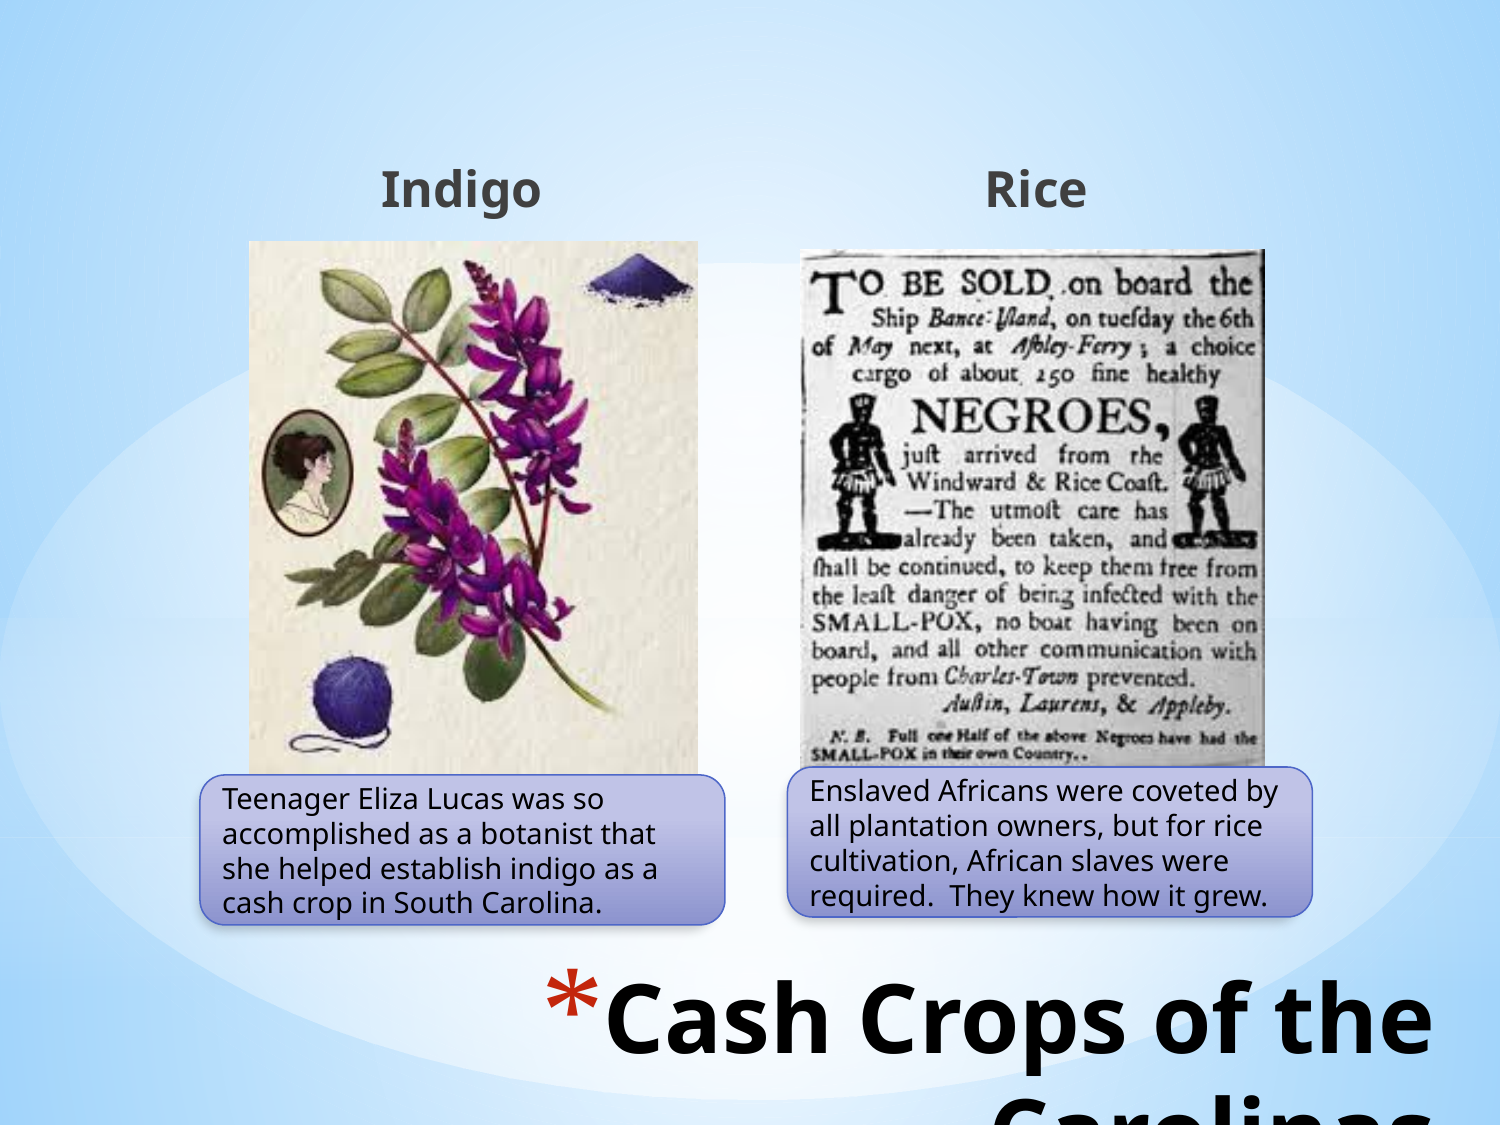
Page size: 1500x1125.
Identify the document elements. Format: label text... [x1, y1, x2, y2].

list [799, 249, 1266, 771]
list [249, 240, 698, 801]
title Cash Crops of the Carolinas [112, 950, 1450, 1088]
list Rice [762, 120, 1312, 225]
list Indigo [187, 120, 737, 225]
text_box Teenager Eliza Lucas was so accomplished as a botanist that she helped establish indigo as a cash crop in South Carolina. [199, 774, 726, 926]
text_box Enslaved Africans were coveted by all plantation owners, but for rice cultivation, African slaves were required. They knew how it grew. [786, 766, 1314, 918]
